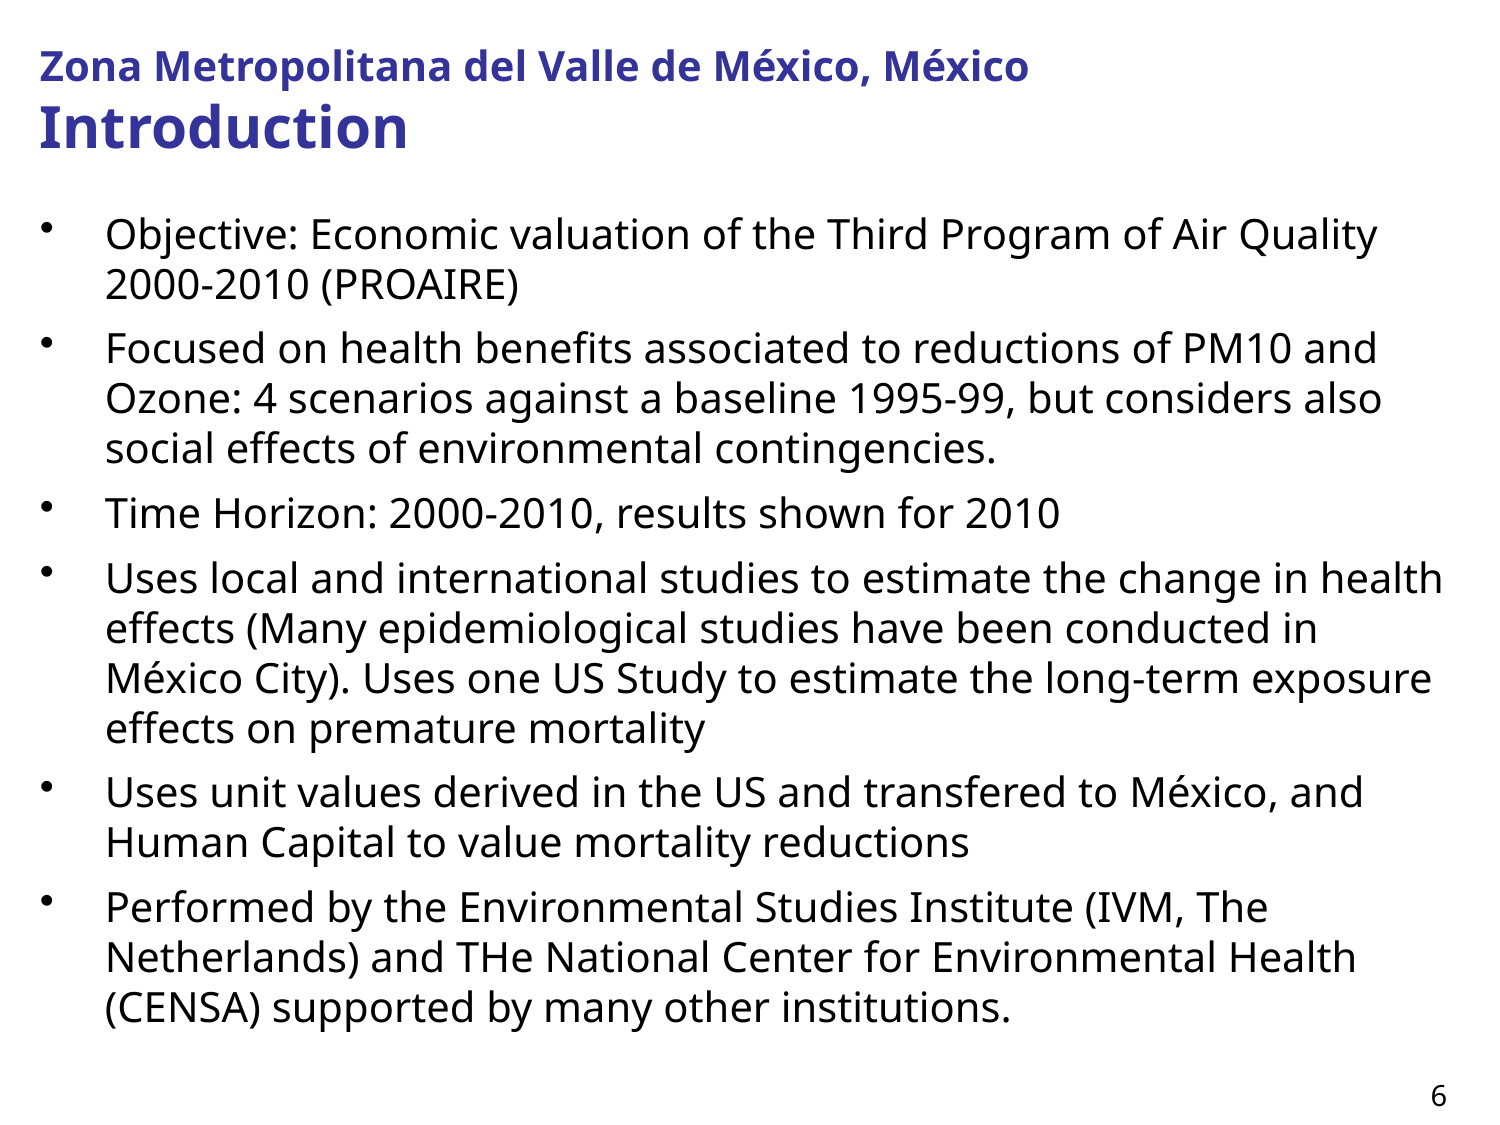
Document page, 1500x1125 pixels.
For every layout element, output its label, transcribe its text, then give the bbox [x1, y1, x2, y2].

slide_number 6 [1149, 1101, 1463, 1125]
title Zona Metropolitana del Valle de México, México Introduction [24, 24, 1463, 176]
list Objective: Economic valuation of the Third Program of Air Quality 2000-2010 (PROAIRE) Focused on health benefits associated to reductions of PM10 and Ozone: 4 scenarios against a baseline 1995-99, but considers also social effects of environmental contingencies. Time Horizon: 2000-2010, results shown for 2010 Uses local and international studies to estimate the change in health effects (Many epidemiological studies have been conducted in México City). Uses one US Study to estimate the long-term exposure effects on premature mortality Uses unit values derived in the US and transfered to México, and Human Capital to value mortality reductions Performed by the Environmental Studies Institute (IVM, The Netherlands) and THe National Center for Environmental Health (CENSA) supported by many other institutions. [24, 199, 1463, 1101]
